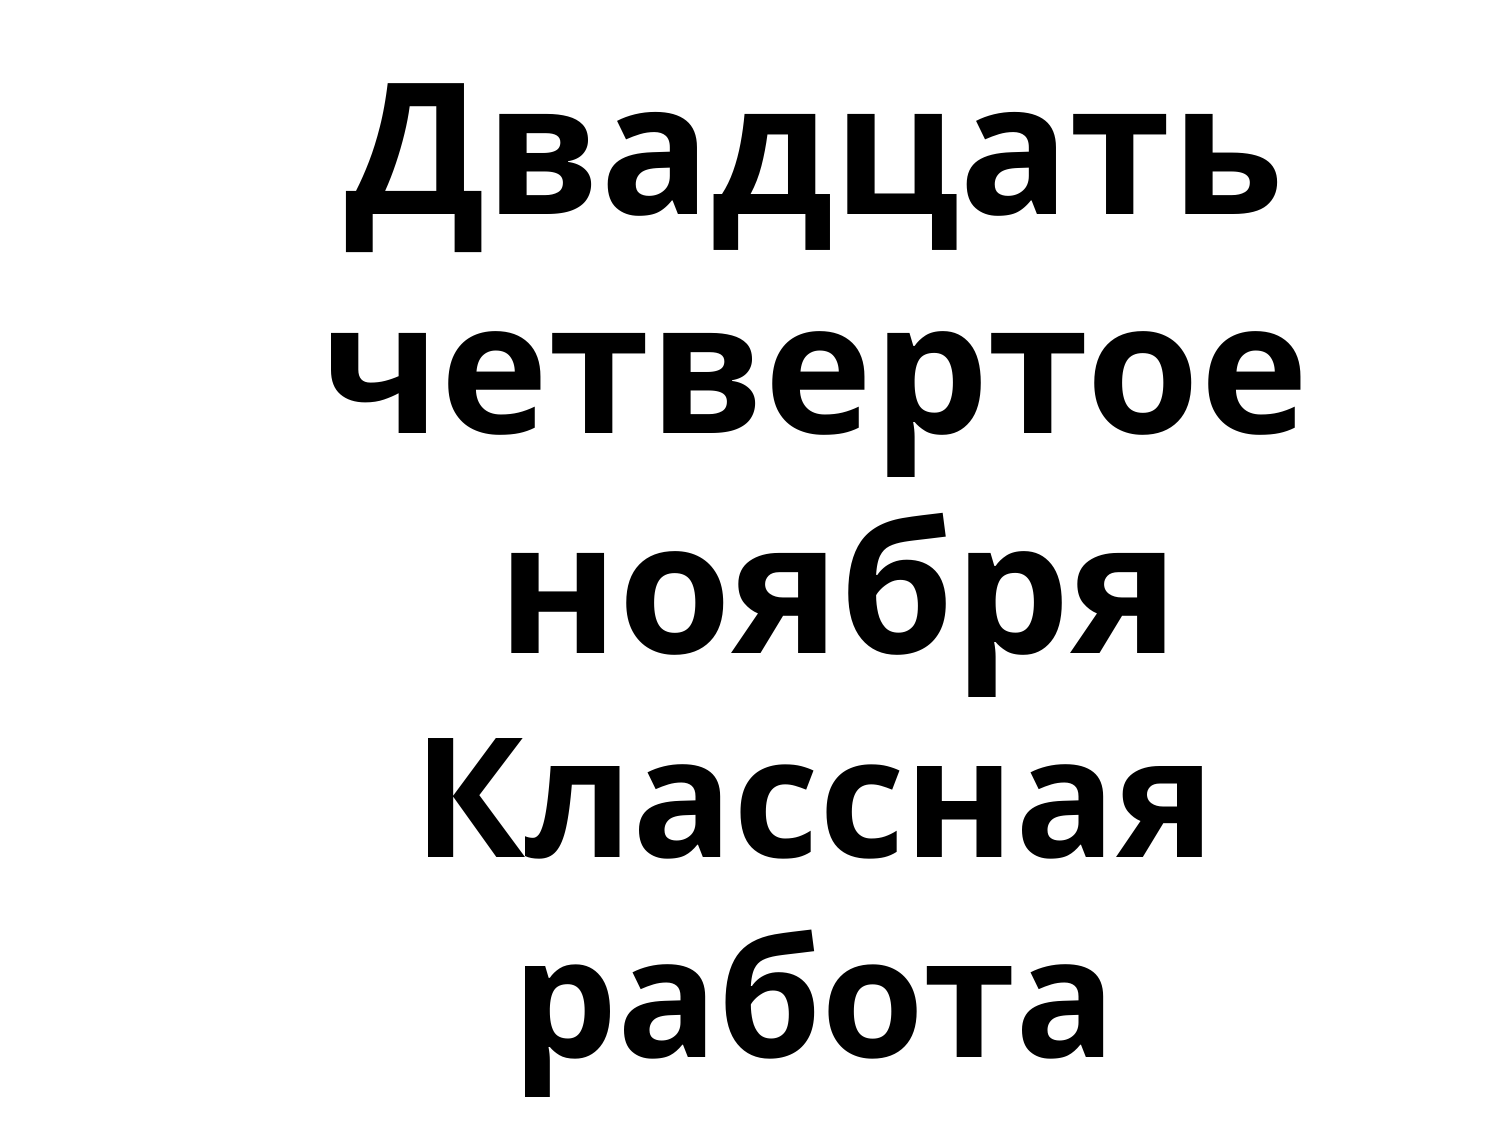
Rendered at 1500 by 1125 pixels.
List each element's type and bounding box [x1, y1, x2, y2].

text_box [0, 0, 1500, 1125]
